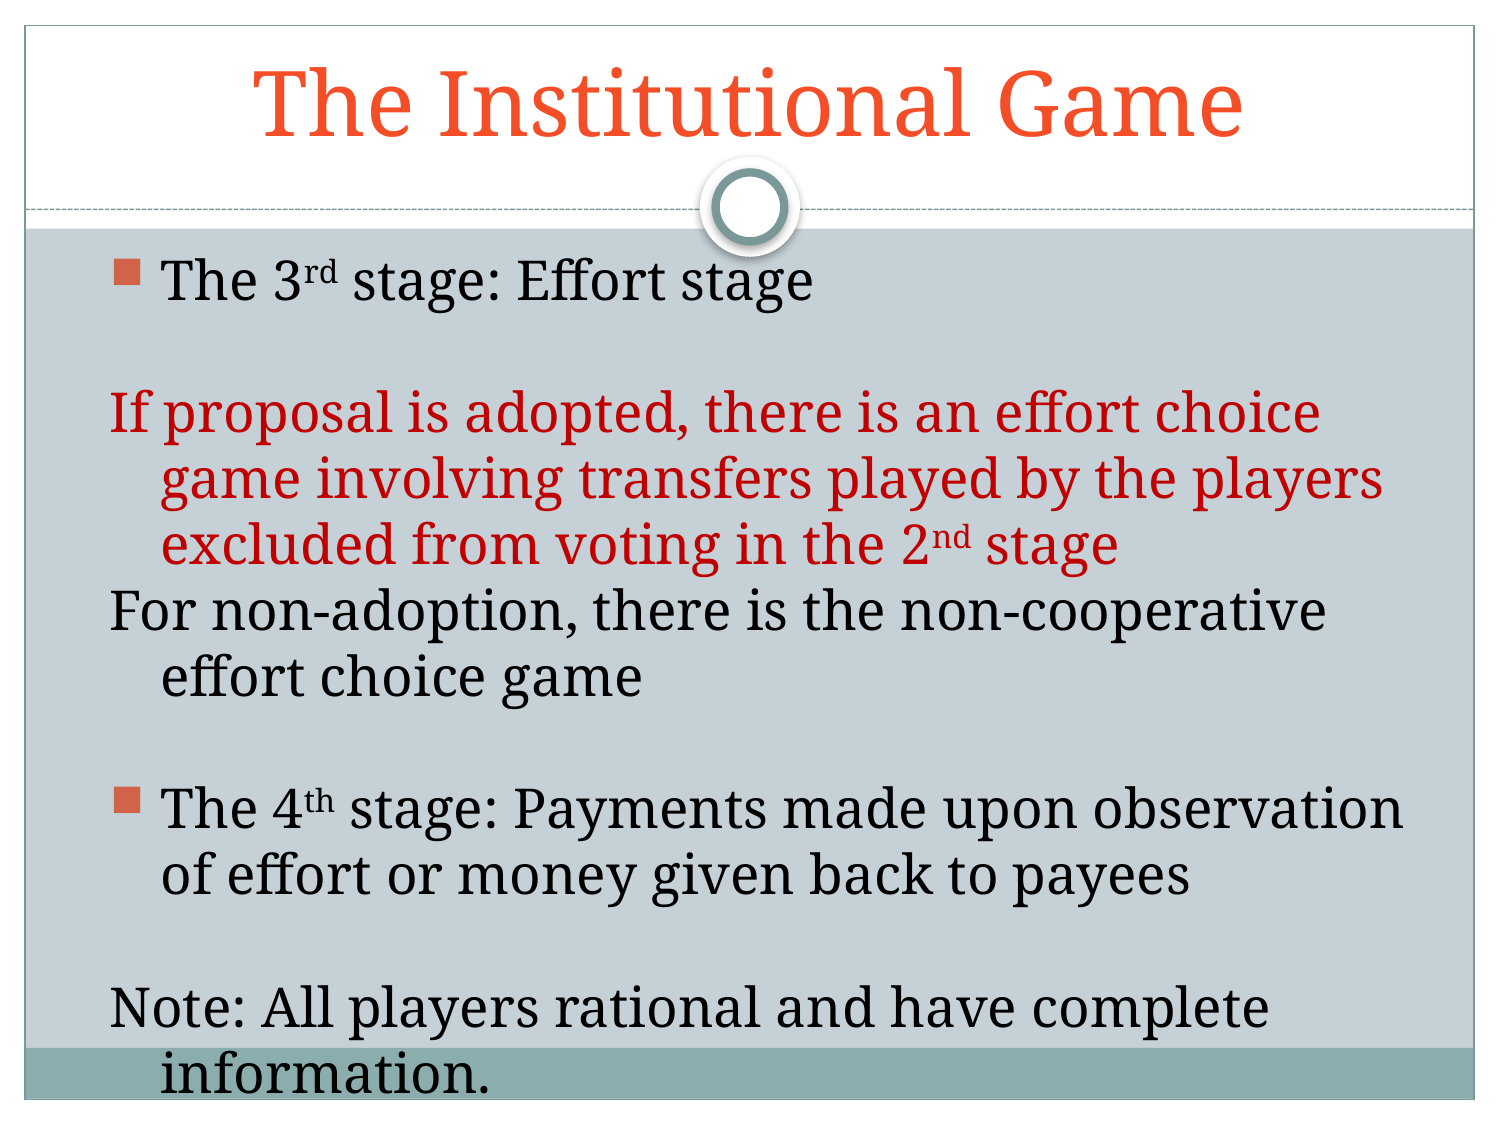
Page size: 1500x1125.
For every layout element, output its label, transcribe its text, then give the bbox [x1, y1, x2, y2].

list The 3rd stage: Effort stage If proposal is adopted, there is an effort choice game involving transfers played by the players excluded from voting in the 2nd stage For non-adoption, there is the non-cooperative effort choice game The 4th stage: Payments made upon observation of effort or money given back to payees Note: All players rational and have complete information. [74, 237, 1426, 1125]
title The Institutional Game [49, 37, 1450, 163]
